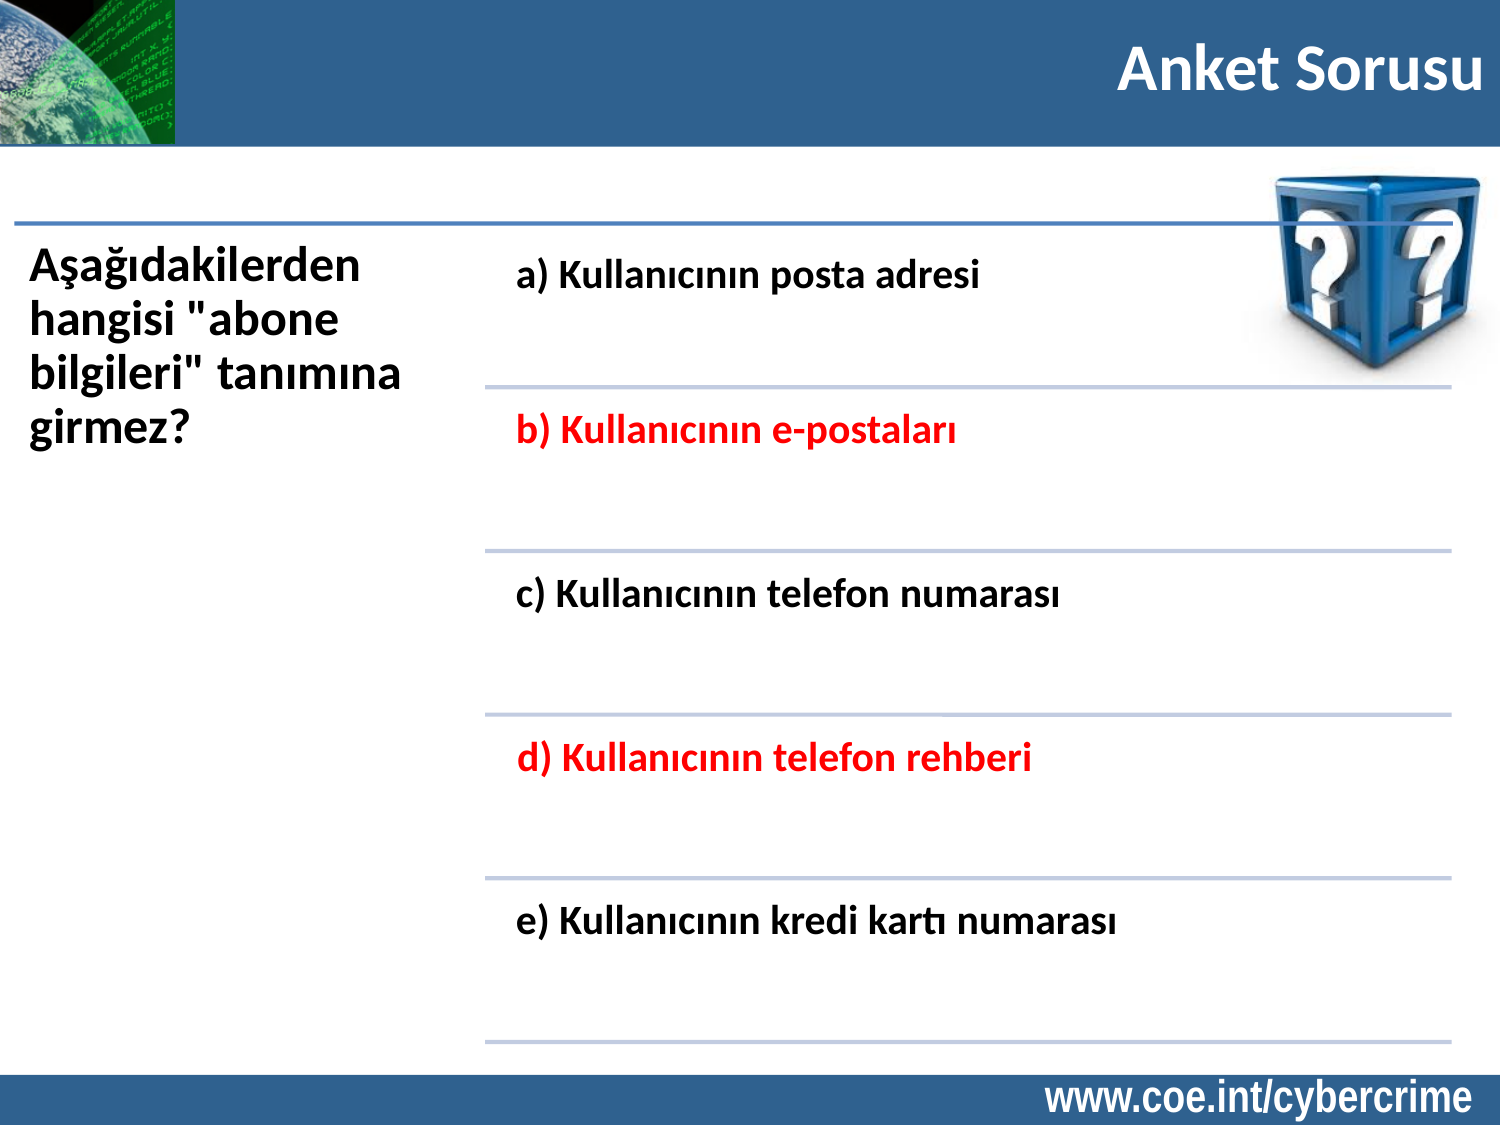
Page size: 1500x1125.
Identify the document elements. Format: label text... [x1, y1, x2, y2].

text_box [14, 222, 1454, 1053]
text_box Anket Sorusu [177, 0, 1500, 149]
text_box [0, 1073, 1030, 1125]
picture [0, 0, 175, 144]
picture [1227, 115, 1500, 406]
text_box www.coe.int/cybercrime [1030, 1059, 1500, 1125]
